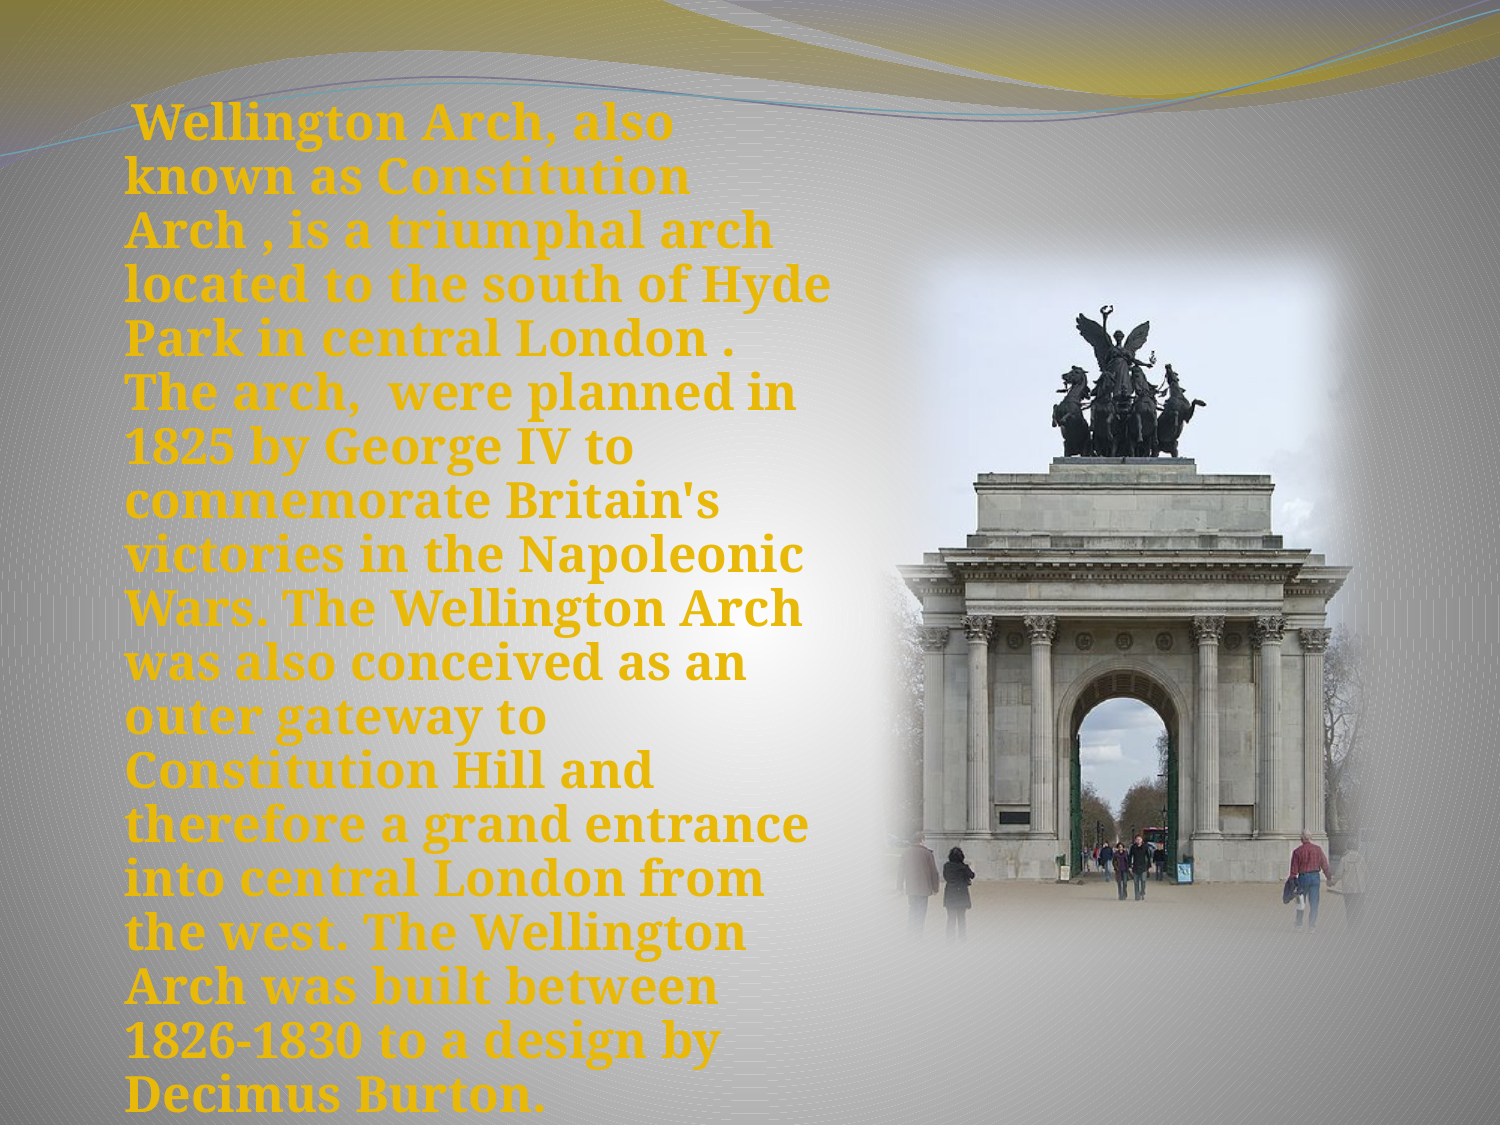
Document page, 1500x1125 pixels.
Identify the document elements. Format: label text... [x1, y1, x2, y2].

list Wellington Arch, also known as Constitution Arch , is a triumphal arch located to the south of Hyde Park in central London . The arch, were planned in 1825 by George IV to commemorate Britain's victories in the Napoleonic Wars. The Wellington Arch was also conceived as an outer gateway to Constitution Hill and therefore a grand entrance into central London from the west. The Wellington Arch was built between 1826-1830 to a design by Decimus Burton. [64, 89, 857, 811]
picture [867, 207, 1388, 956]
